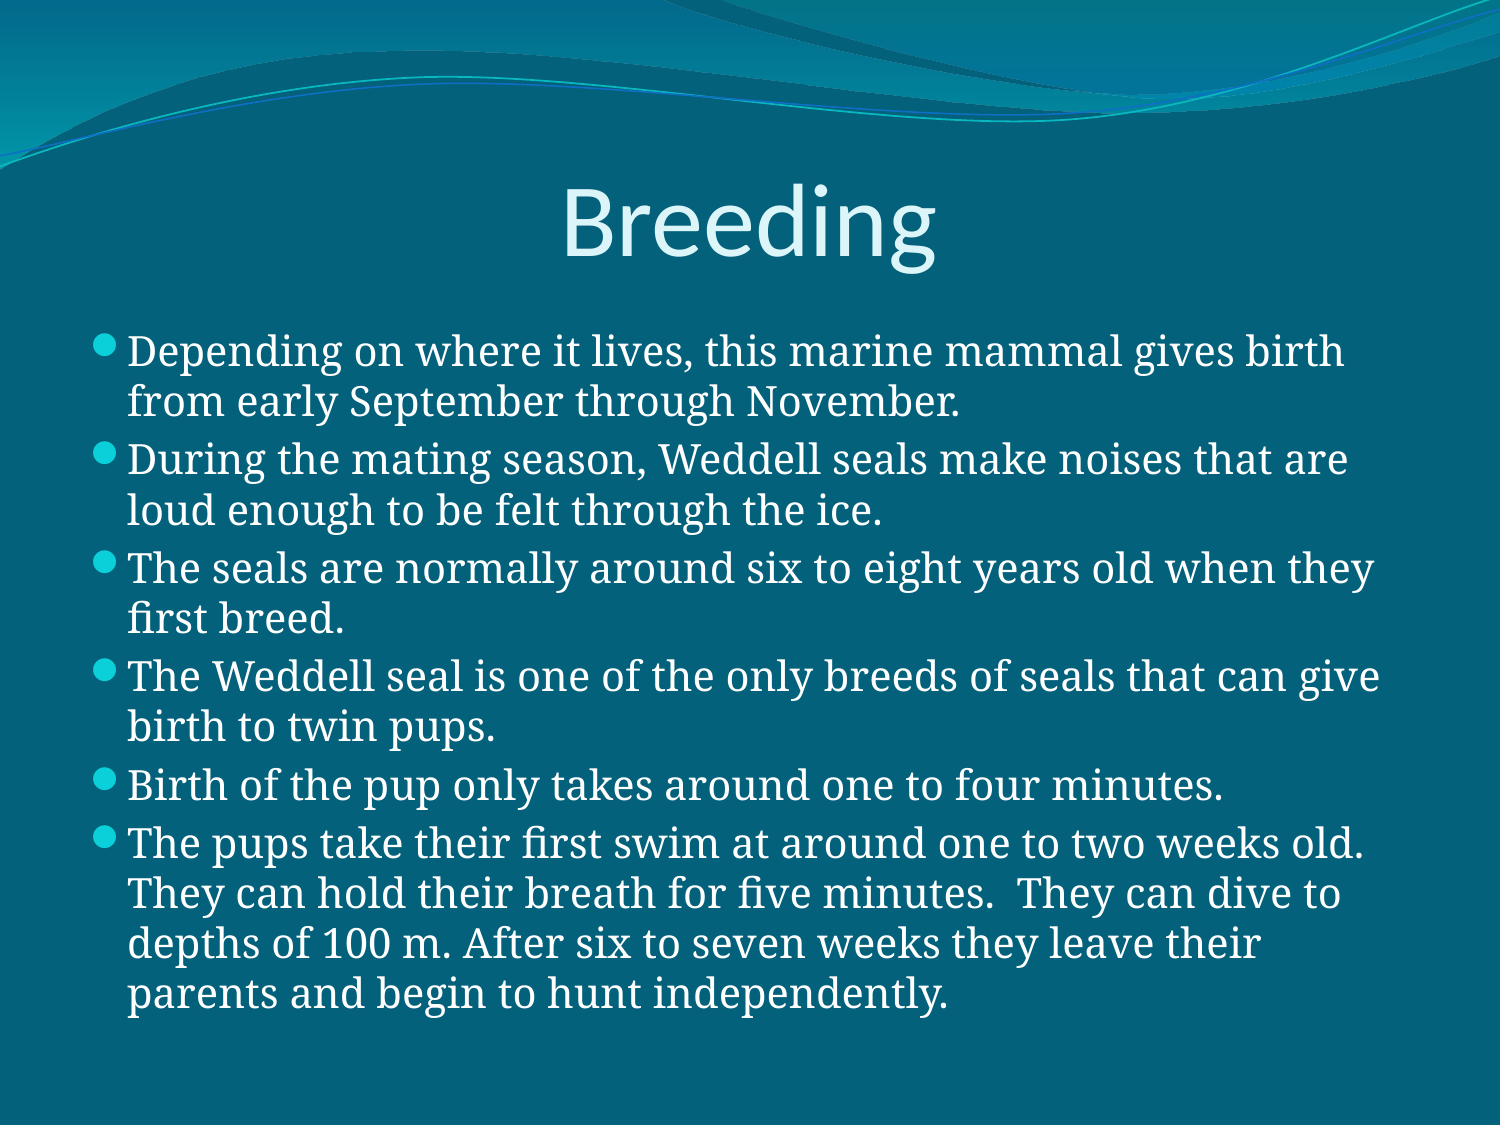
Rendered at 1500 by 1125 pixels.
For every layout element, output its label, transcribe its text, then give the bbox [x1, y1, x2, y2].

list Depending on where it lives, this marine mammal gives birth from early September through November. During the mating season, Weddell seals make noises that are loud enough to be felt through the ice. The seals are normally around six to eight years old when they first breed. The Weddell seal is one of the only breeds of seals that can give birth to twin pups. Birth of the pup only takes around one to four minutes. The pups take their first swim at around one to two weeks old. They can hold their breath for five minutes. They can dive to depths of 100 m. After six to seven weeks they leave their parents and begin to hunt independently. [75, 317, 1425, 1038]
title Breeding [560, 90, 940, 278]
